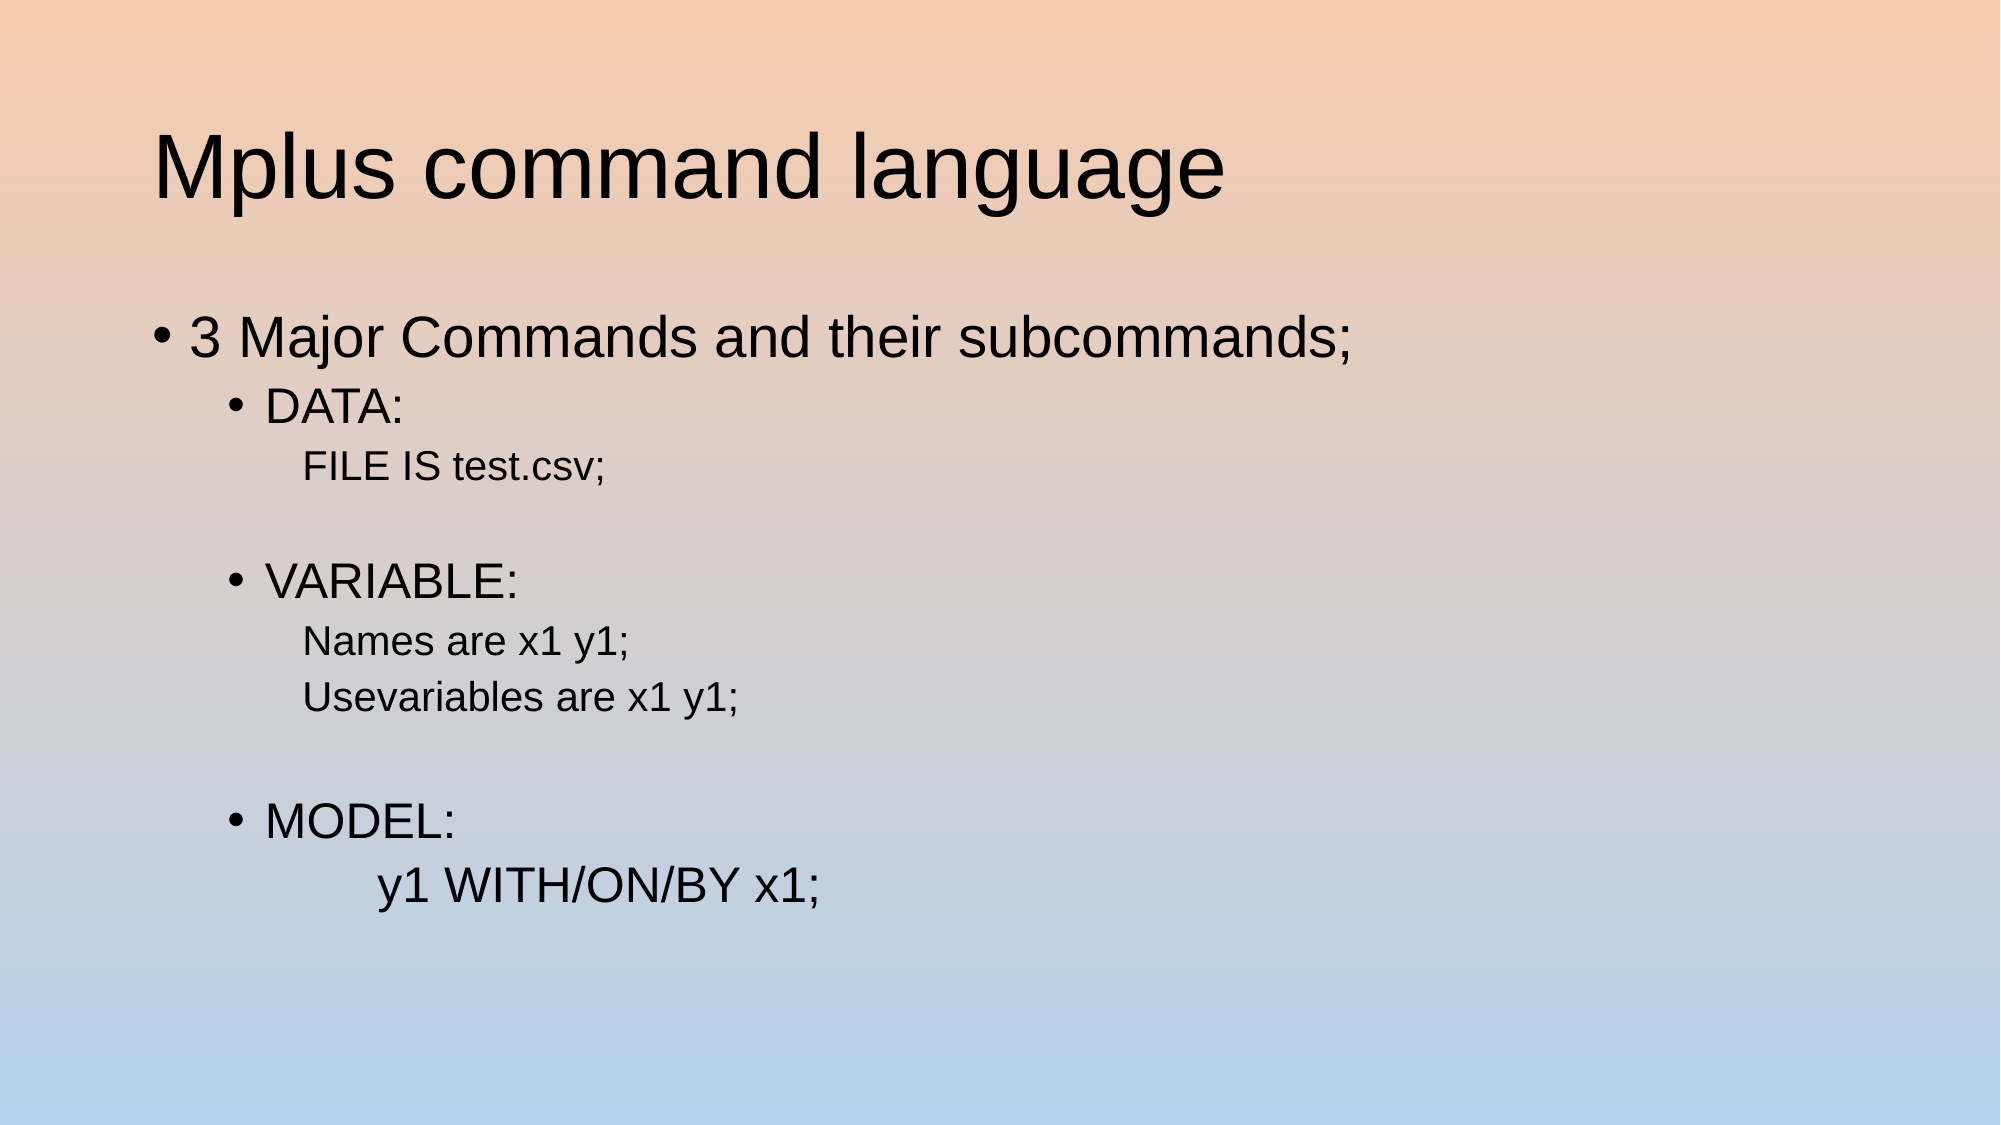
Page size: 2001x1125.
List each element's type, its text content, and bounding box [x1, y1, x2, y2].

title Mplus command language [137, 59, 1863, 278]
list 3 Major Commands and their subcommands; DATA: FILE IS test.csv; VARIABLE: Names are x1 y1; Usevariables are x1 y1; MODEL: y1 WITH/ON/BY x1; [137, 299, 1863, 1014]
